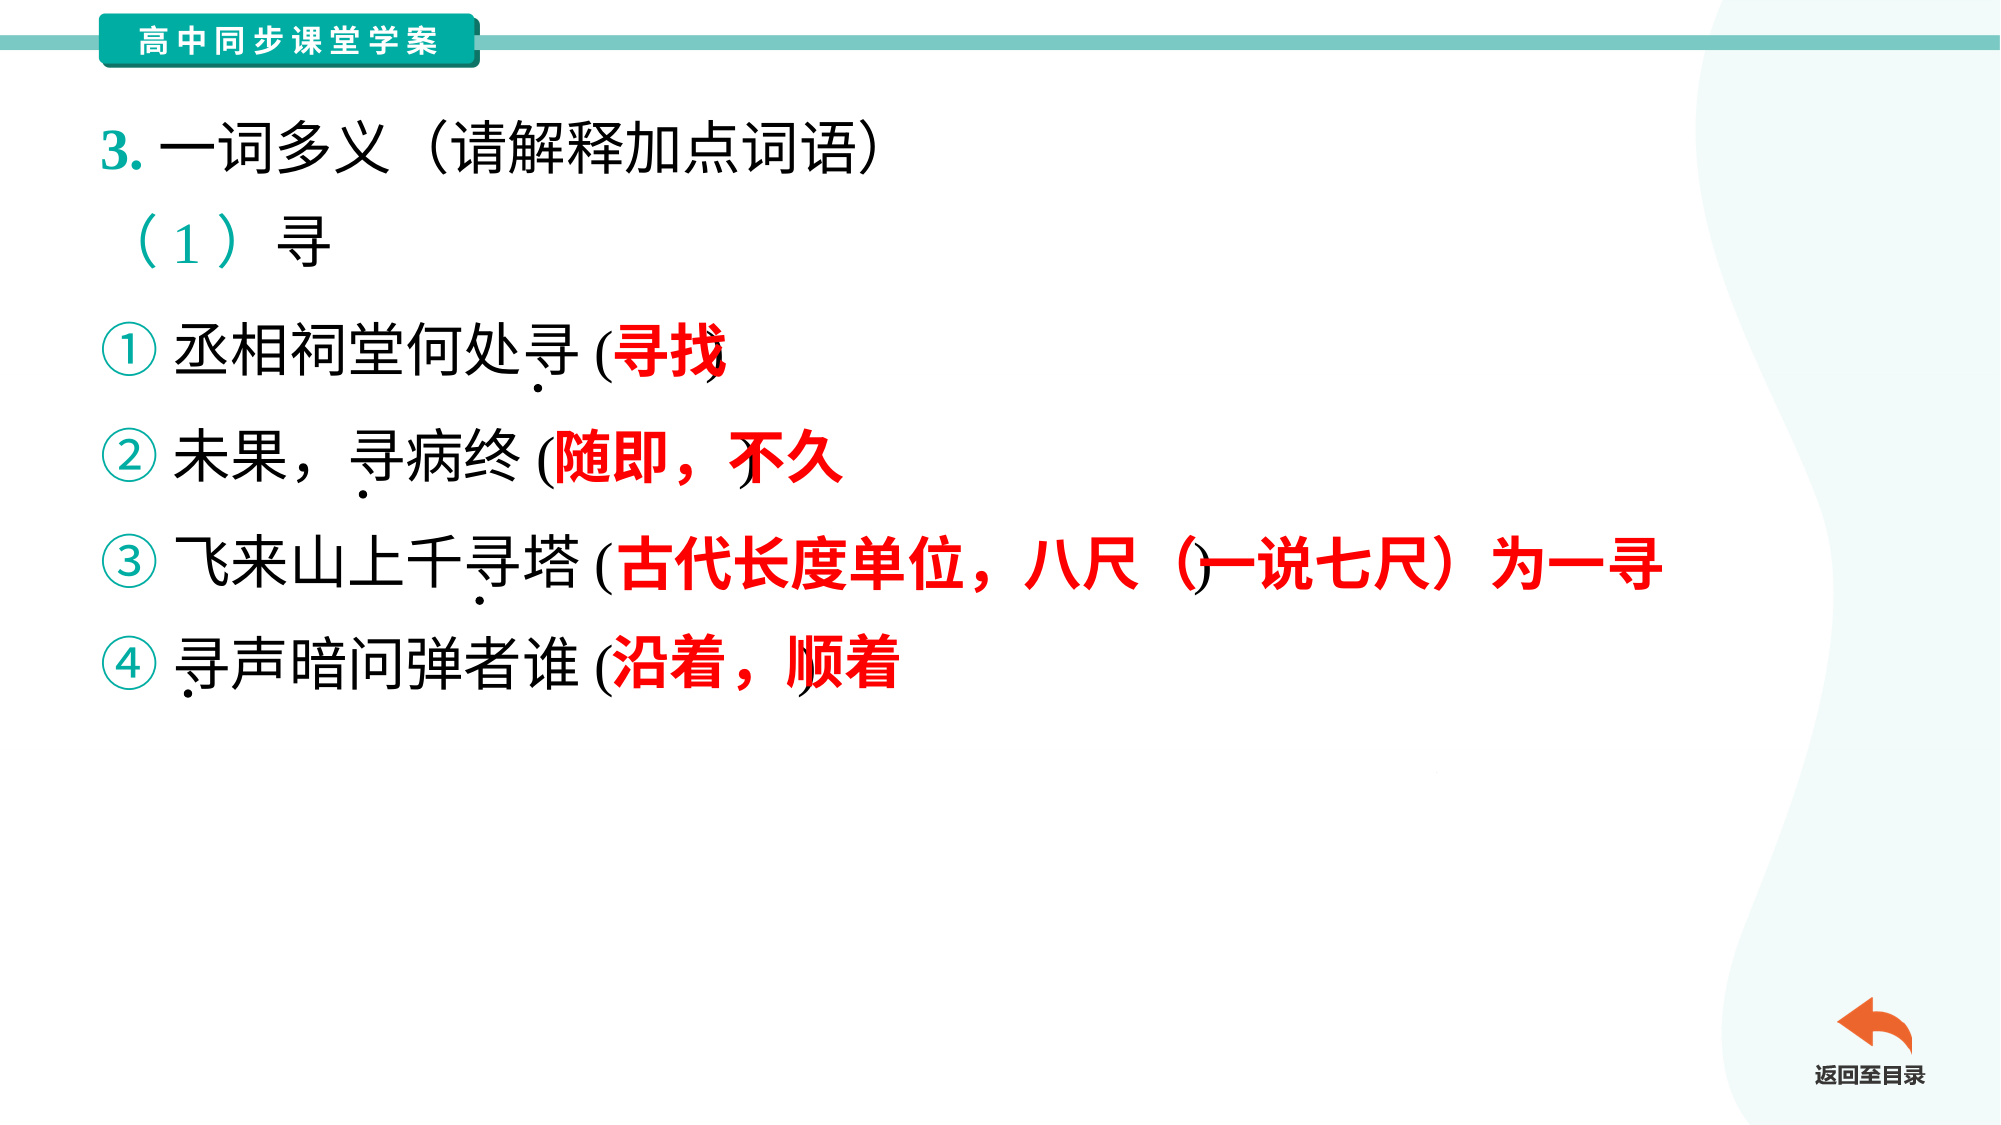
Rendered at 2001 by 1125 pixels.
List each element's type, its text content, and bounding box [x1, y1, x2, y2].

text_box [183, 689, 193, 698]
text_box 3.一词多义（请解释加点词语） [100, 76, 1899, 170]
text_box 寻找 [589, 277, 750, 372]
picture [0, 0, 2000, 1125]
text_box [358, 490, 368, 499]
text_box （1）寻 [100, 171, 1899, 265]
text_box 沿着，顺着 [589, 593, 925, 685]
text_box ①丞相祠堂何处寻( ) ②未果，寻病终( ) ③飞来山上千寻塔( ) ④寻声暗问弹者谁( ) [100, 276, 1899, 687]
text_box 古代长度单位，八尺（一说七尺）为一寻 [591, 490, 1689, 585]
text_box [475, 596, 484, 605]
text_box [533, 383, 543, 393]
text_box 随即，不久 [531, 384, 867, 479]
